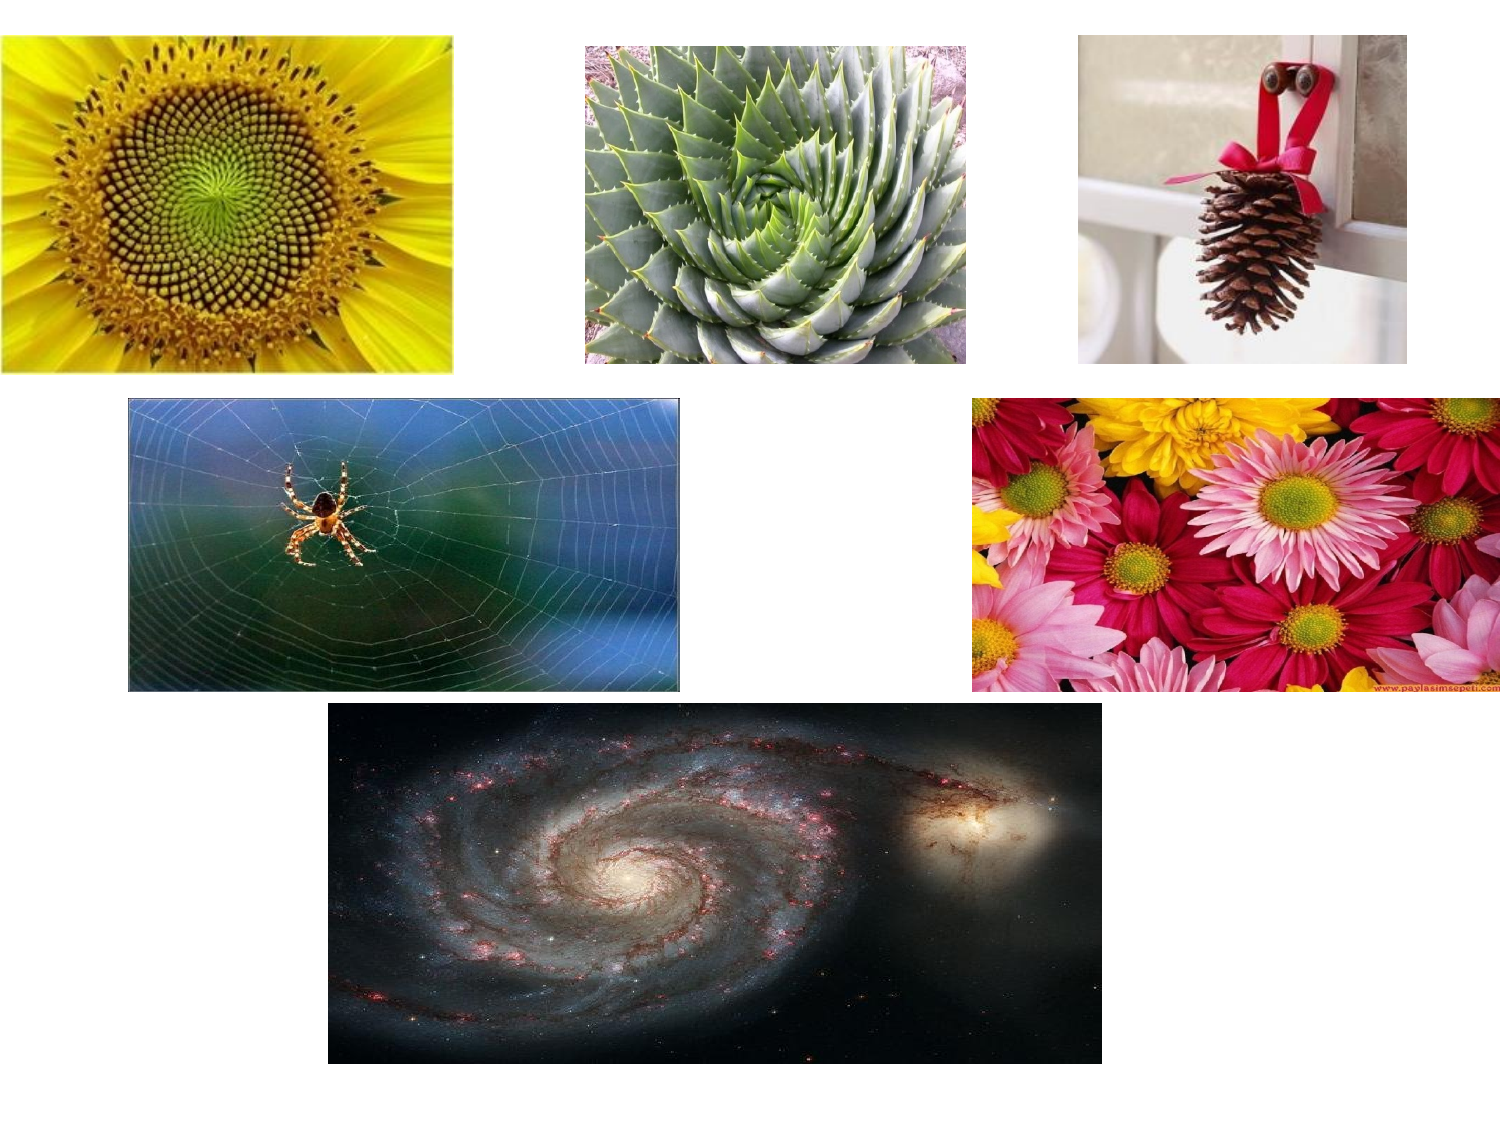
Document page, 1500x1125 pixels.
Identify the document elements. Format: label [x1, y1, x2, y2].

list [0, 34, 454, 375]
picture [585, 46, 966, 364]
picture [327, 702, 1102, 1065]
list [972, 398, 1500, 692]
picture [128, 398, 680, 692]
picture [1077, 34, 1407, 364]
